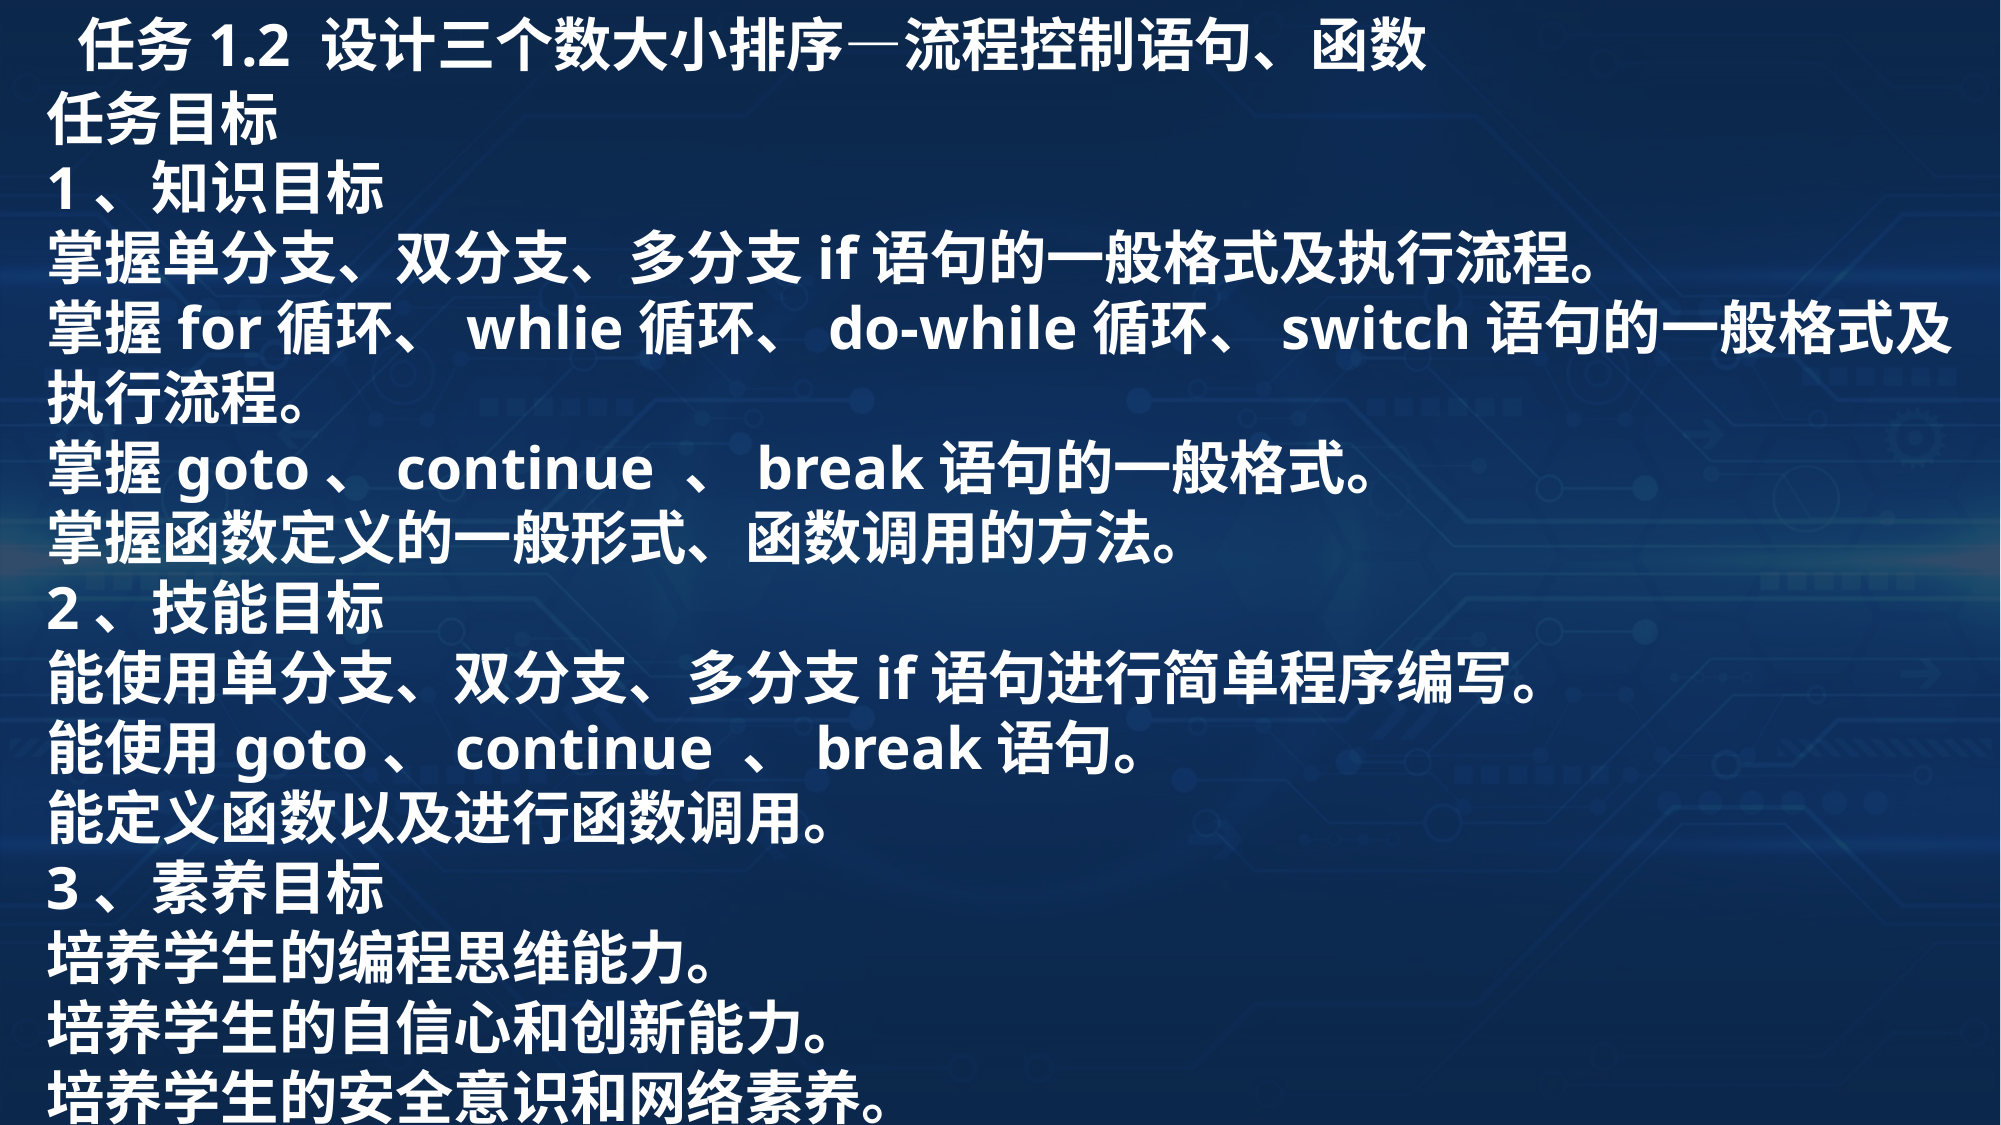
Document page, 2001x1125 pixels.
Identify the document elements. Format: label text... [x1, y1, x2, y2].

text_box 任务目标 1、知识目标 掌握单分支、双分支、多分支if语句的一般格式及执行流程。 掌握for循环、whlie循环、do-while循环、switch语句的一般格式及执行流程。 掌握goto、continue 、break语句的一般格式。 掌握函数定义的一般形式、函数调用的方法。 2、技能目标 能使用单分支、双分支、多分支if语句进行简单程序编写。 能使用goto、continue 、break语句。 能定义函数以及进行函数调用。 3、素养目标 培养学生的编程思维能力。 培养学生的自信心和创新能力。 培养学生的安全意识和网络素养。 [31, 74, 1969, 1086]
text_box 任务1.2 设计三个数大小排序—流程控制语句、函数 [63, 0, 1465, 74]
